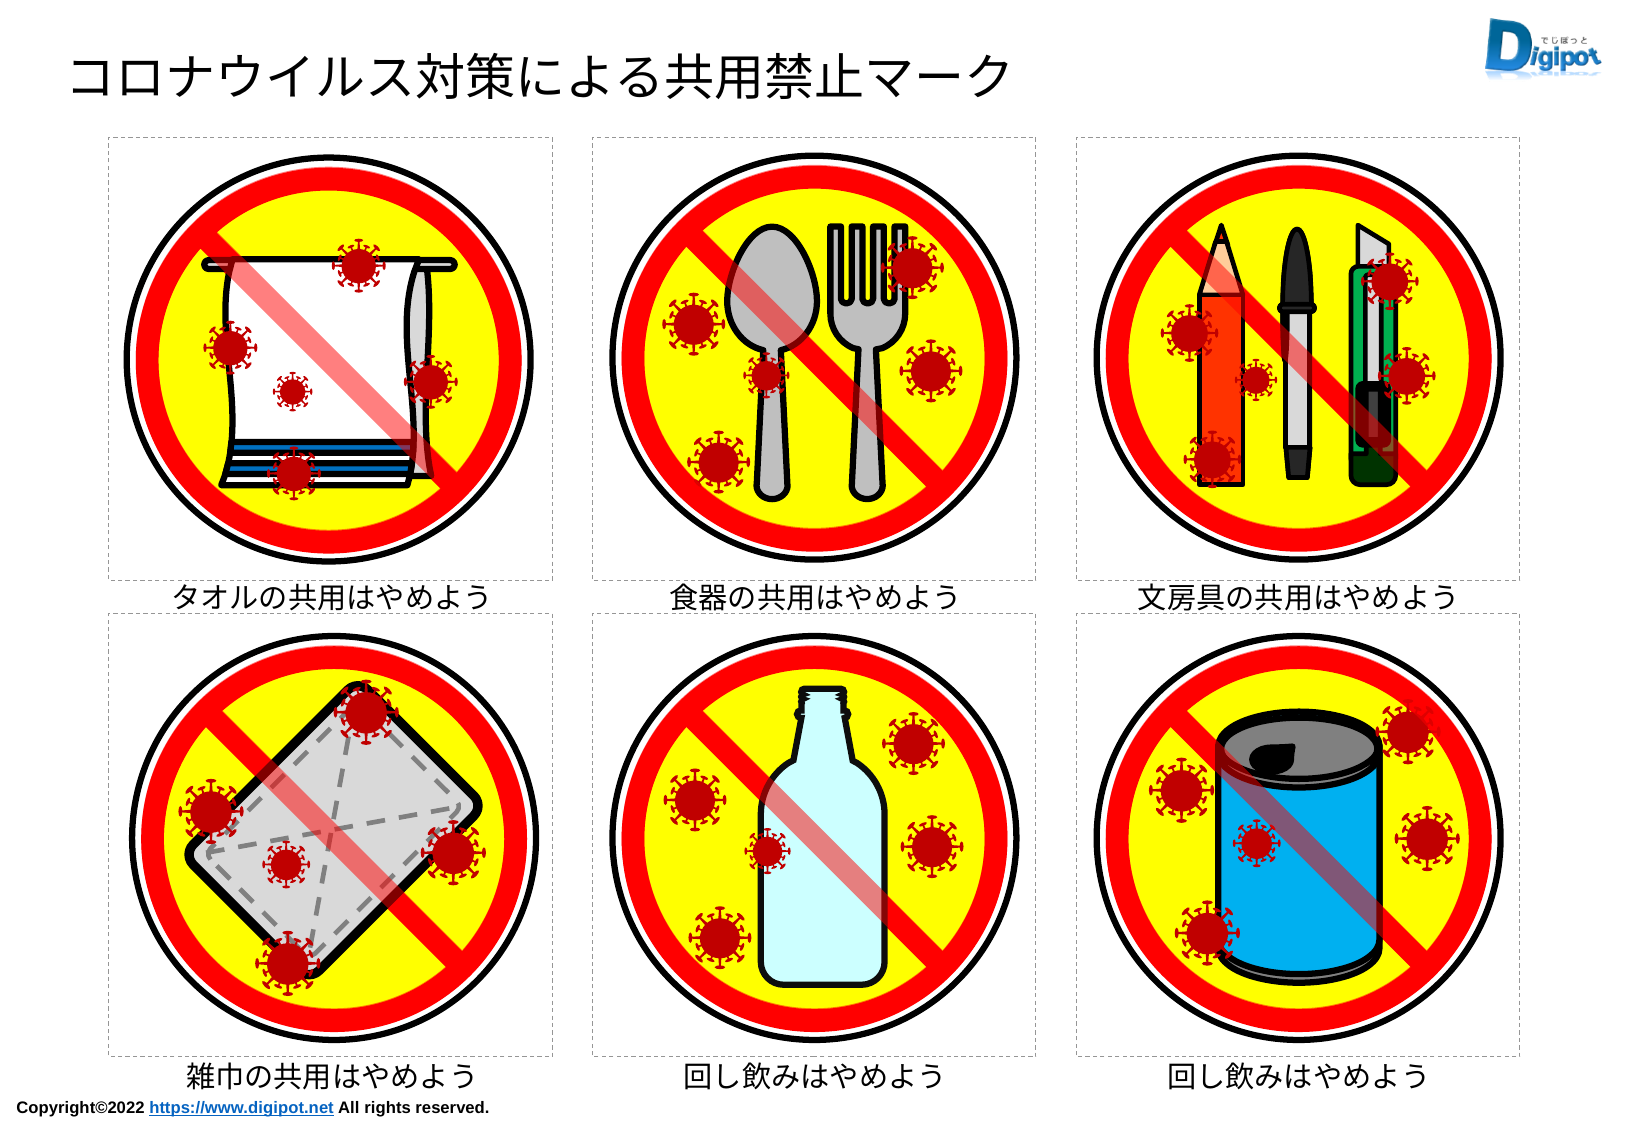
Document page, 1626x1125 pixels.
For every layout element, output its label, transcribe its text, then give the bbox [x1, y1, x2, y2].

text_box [126, 157, 531, 562]
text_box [612, 155, 1017, 560]
text_box 回し飲みはやめよう [668, 1050, 962, 1101]
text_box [612, 635, 1017, 1040]
text_box タオルの共用はやめよう [156, 571, 508, 622]
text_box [1096, 635, 1501, 1040]
text_box 文房具の共用はやめよう [1123, 571, 1475, 622]
text_box コロナウイルス対策による共用禁止マーク [50, 38, 1030, 113]
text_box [132, 635, 537, 1040]
text_box 回し飲みはやめよう [1152, 1050, 1446, 1101]
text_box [1096, 155, 1501, 560]
picture [1485, 18, 1602, 82]
text_box 食器の共用はやめよう [654, 571, 977, 622]
text_box 雑巾の共用はやめよう [171, 1050, 494, 1101]
